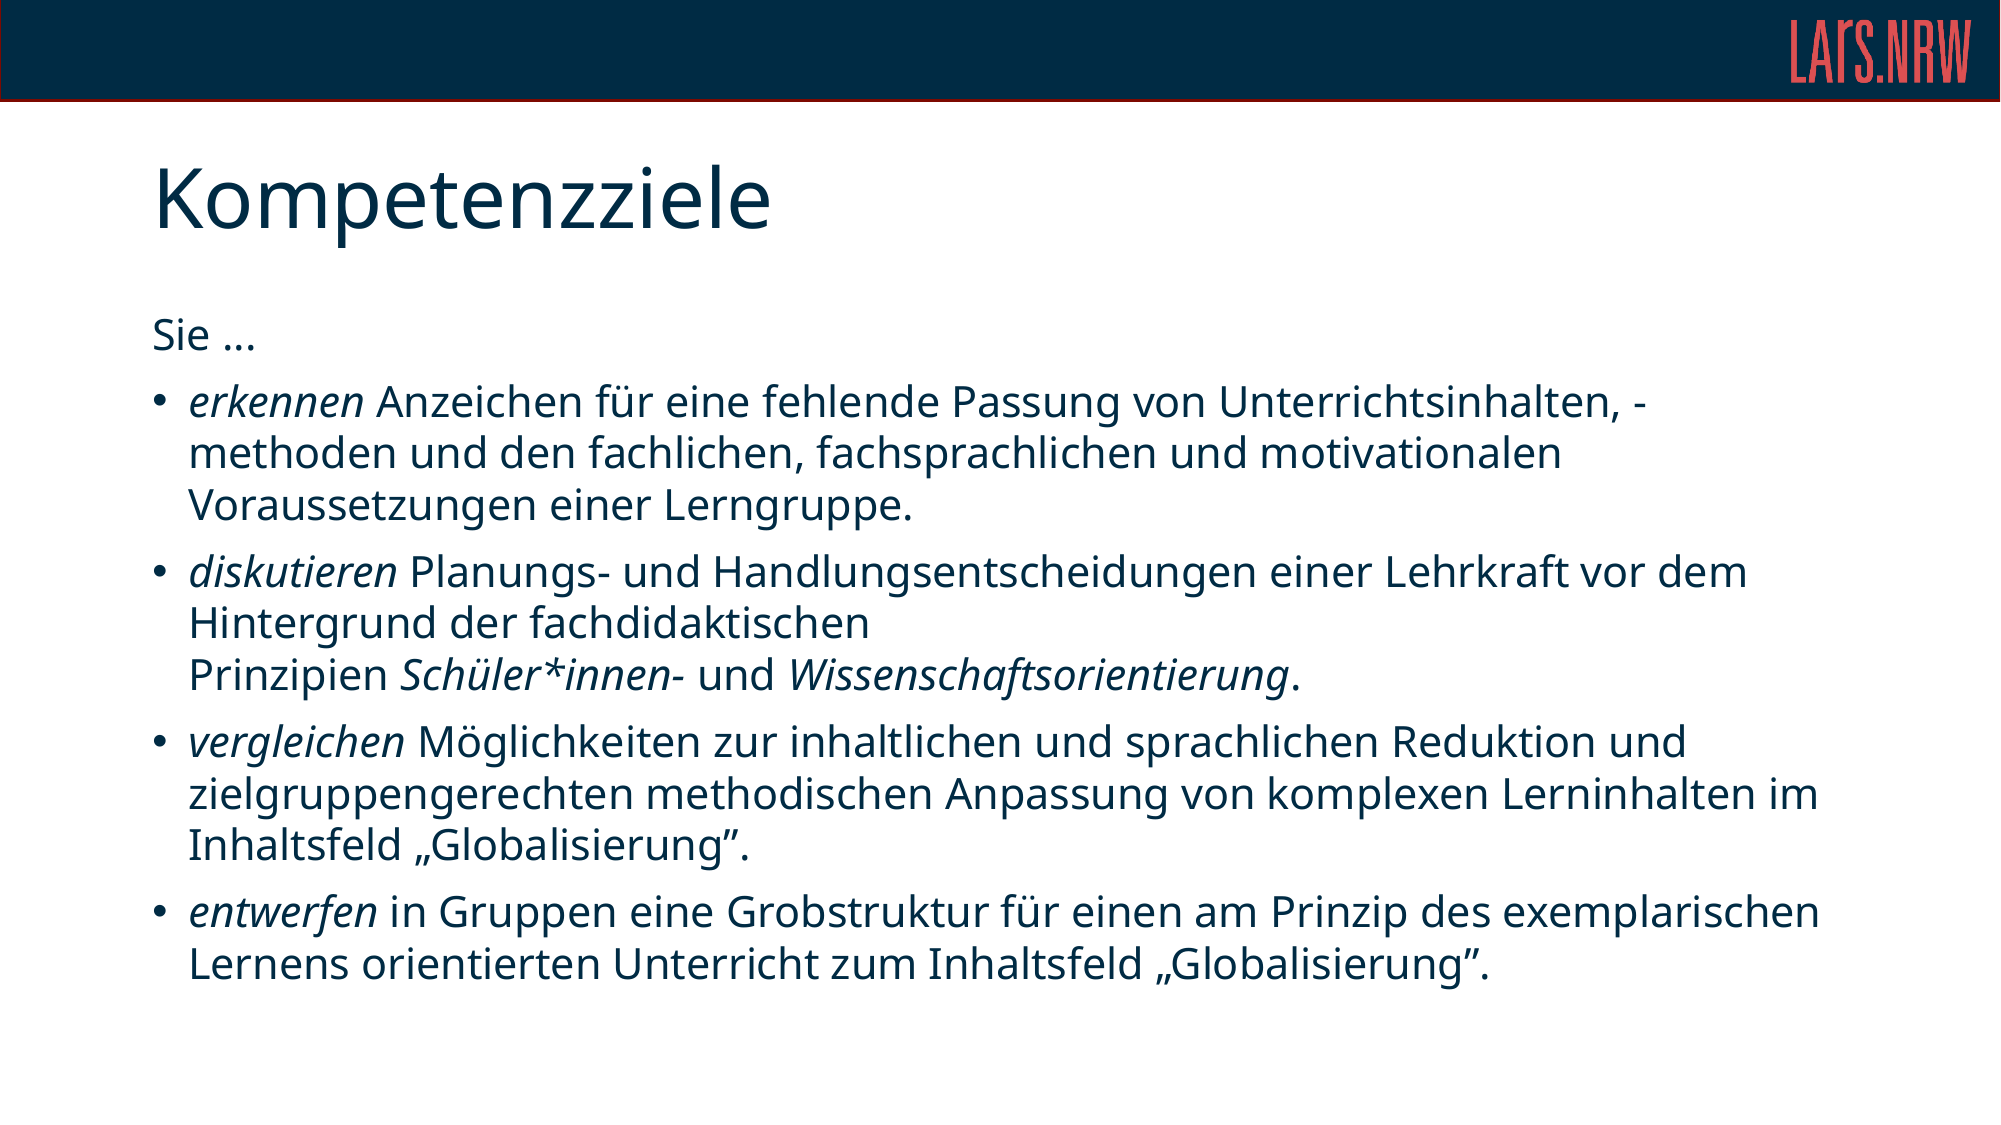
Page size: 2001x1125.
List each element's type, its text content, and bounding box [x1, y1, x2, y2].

picture [1773, 6, 1977, 99]
title Kompetenzziele [137, 126, 1863, 278]
list Sie ... erkennen Anzeichen für eine fehlende Passung von Unterrichtsinhalten, -methoden und den fachlichen, fachsprachlichen und motivationalen Voraussetzungen einer Lerngruppe. diskutieren Planungs- und Handlungsentscheidungen einer Lehrkraft vor dem Hintergrund der fachdidaktischen Prinzipien Schüler*innen- und Wissenschaftsorientierung. vergleichen Möglichkeiten zur inhaltlichen und sprachlichen Reduktion und zielgruppengerechten methodischen Anpassung von komplexen Lerninhalten im Inhaltsfeld „Globalisierung”. entwerfen in Gruppen eine Grobstruktur für einen am Prinzip des exemplarischen Lernens orientierten Unterricht zum Inhaltsfeld „Globalisierung”. [137, 299, 1863, 1014]
